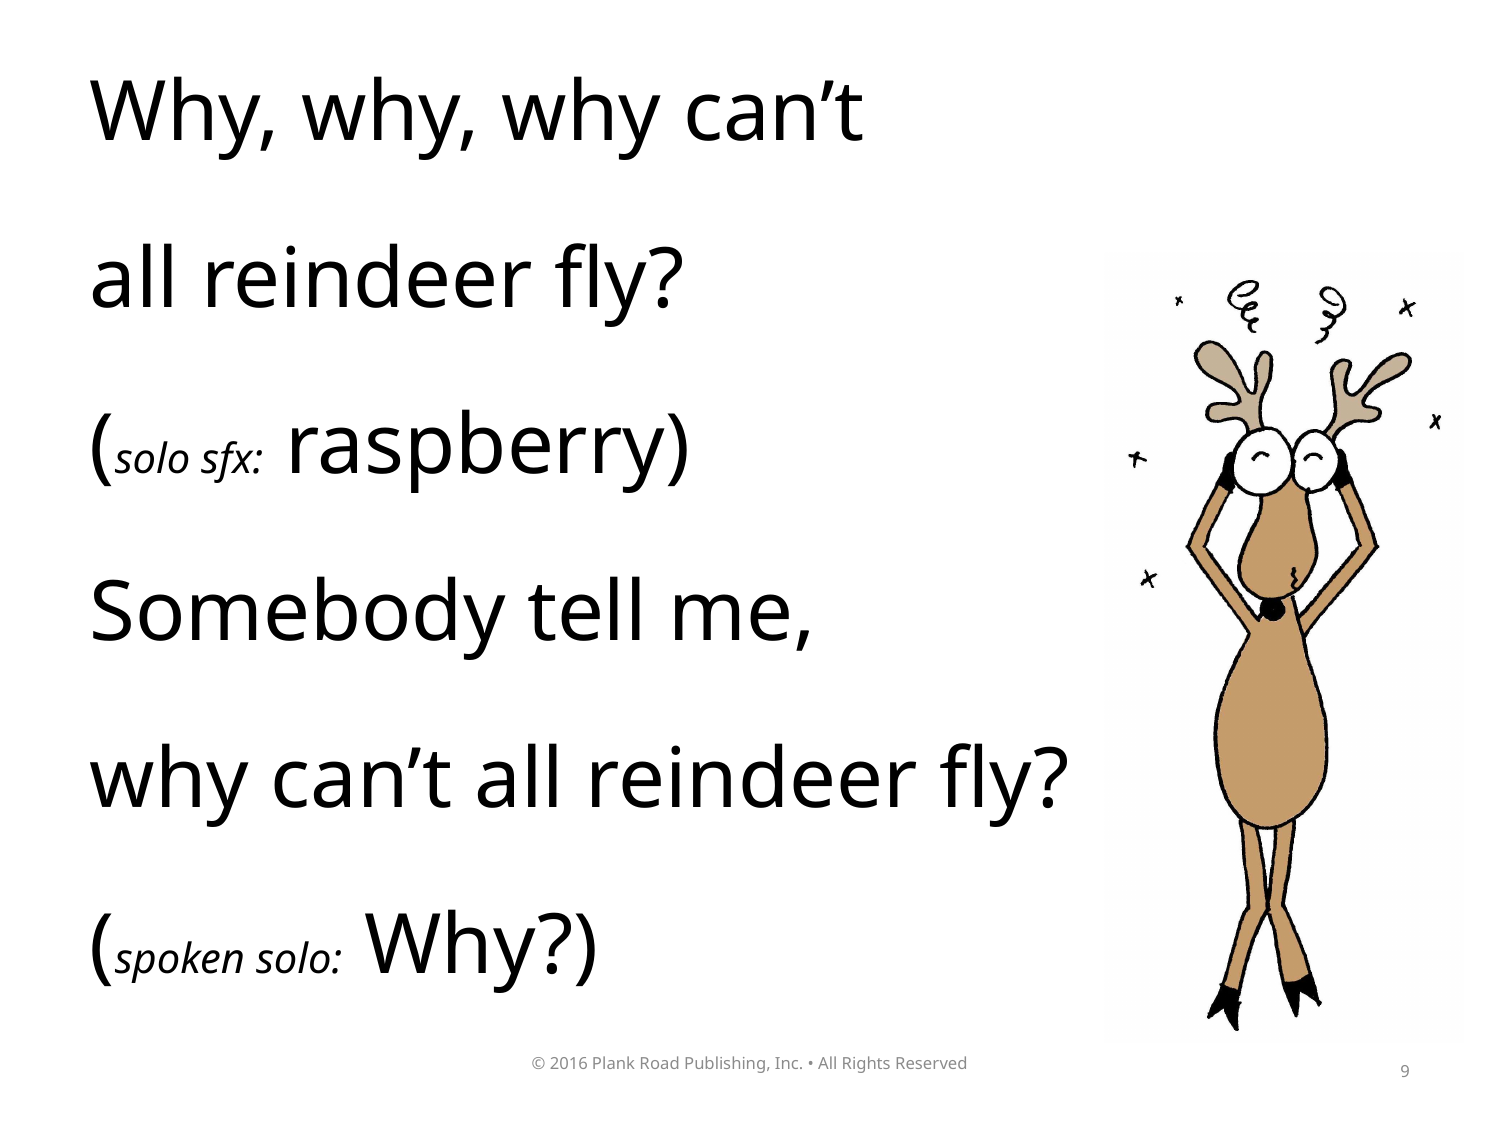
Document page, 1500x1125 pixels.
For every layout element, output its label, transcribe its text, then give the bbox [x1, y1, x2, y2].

slide_number 9 [1074, 1043, 1425, 1103]
list Why, why, why can’t all reindeer fly? (solo sfx: raspberry) Somebody tell me, why can’t all reindeer fly? (spoken solo: Why?) [75, 0, 1425, 1043]
picture [1104, 252, 1464, 1043]
